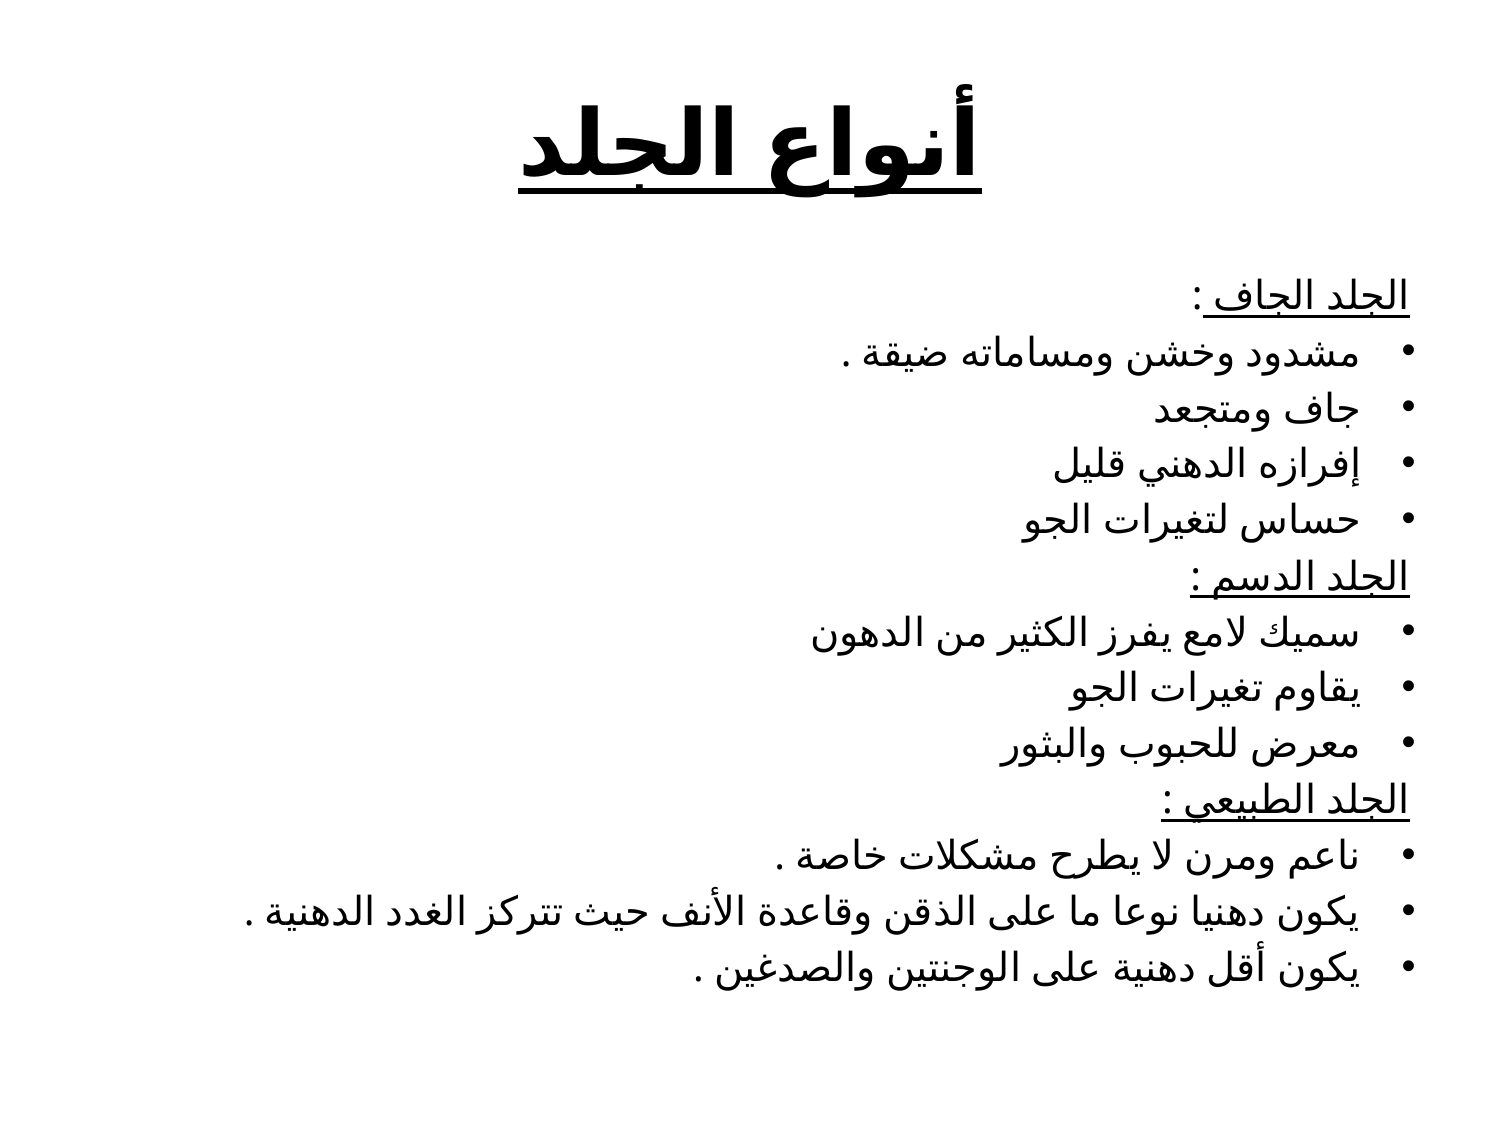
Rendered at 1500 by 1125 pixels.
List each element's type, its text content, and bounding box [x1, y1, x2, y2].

title أنواع الجلد [75, 45, 1425, 233]
list الجلد الجاف : مشدود وخشن ومساماته ضيقة . جاف ومتجعد إفرازه الدهني قليل حساس لتغيرات الجو الجلد الدسم : سميك لامع يفرز الكثير من الدهون يقاوم تغيرات الجو معرض للحبوب والبثور الجلد الطبيعي : ناعم ومرن لا يطرح مشكلات خاصة . يكون دهنيا نوعا ما على الذقن وقاعدة الأنف حيث تتركز الغدد الدهنية . يكون أقل دهنية على الوجنتين والصدغين . [75, 262, 1425, 1005]
